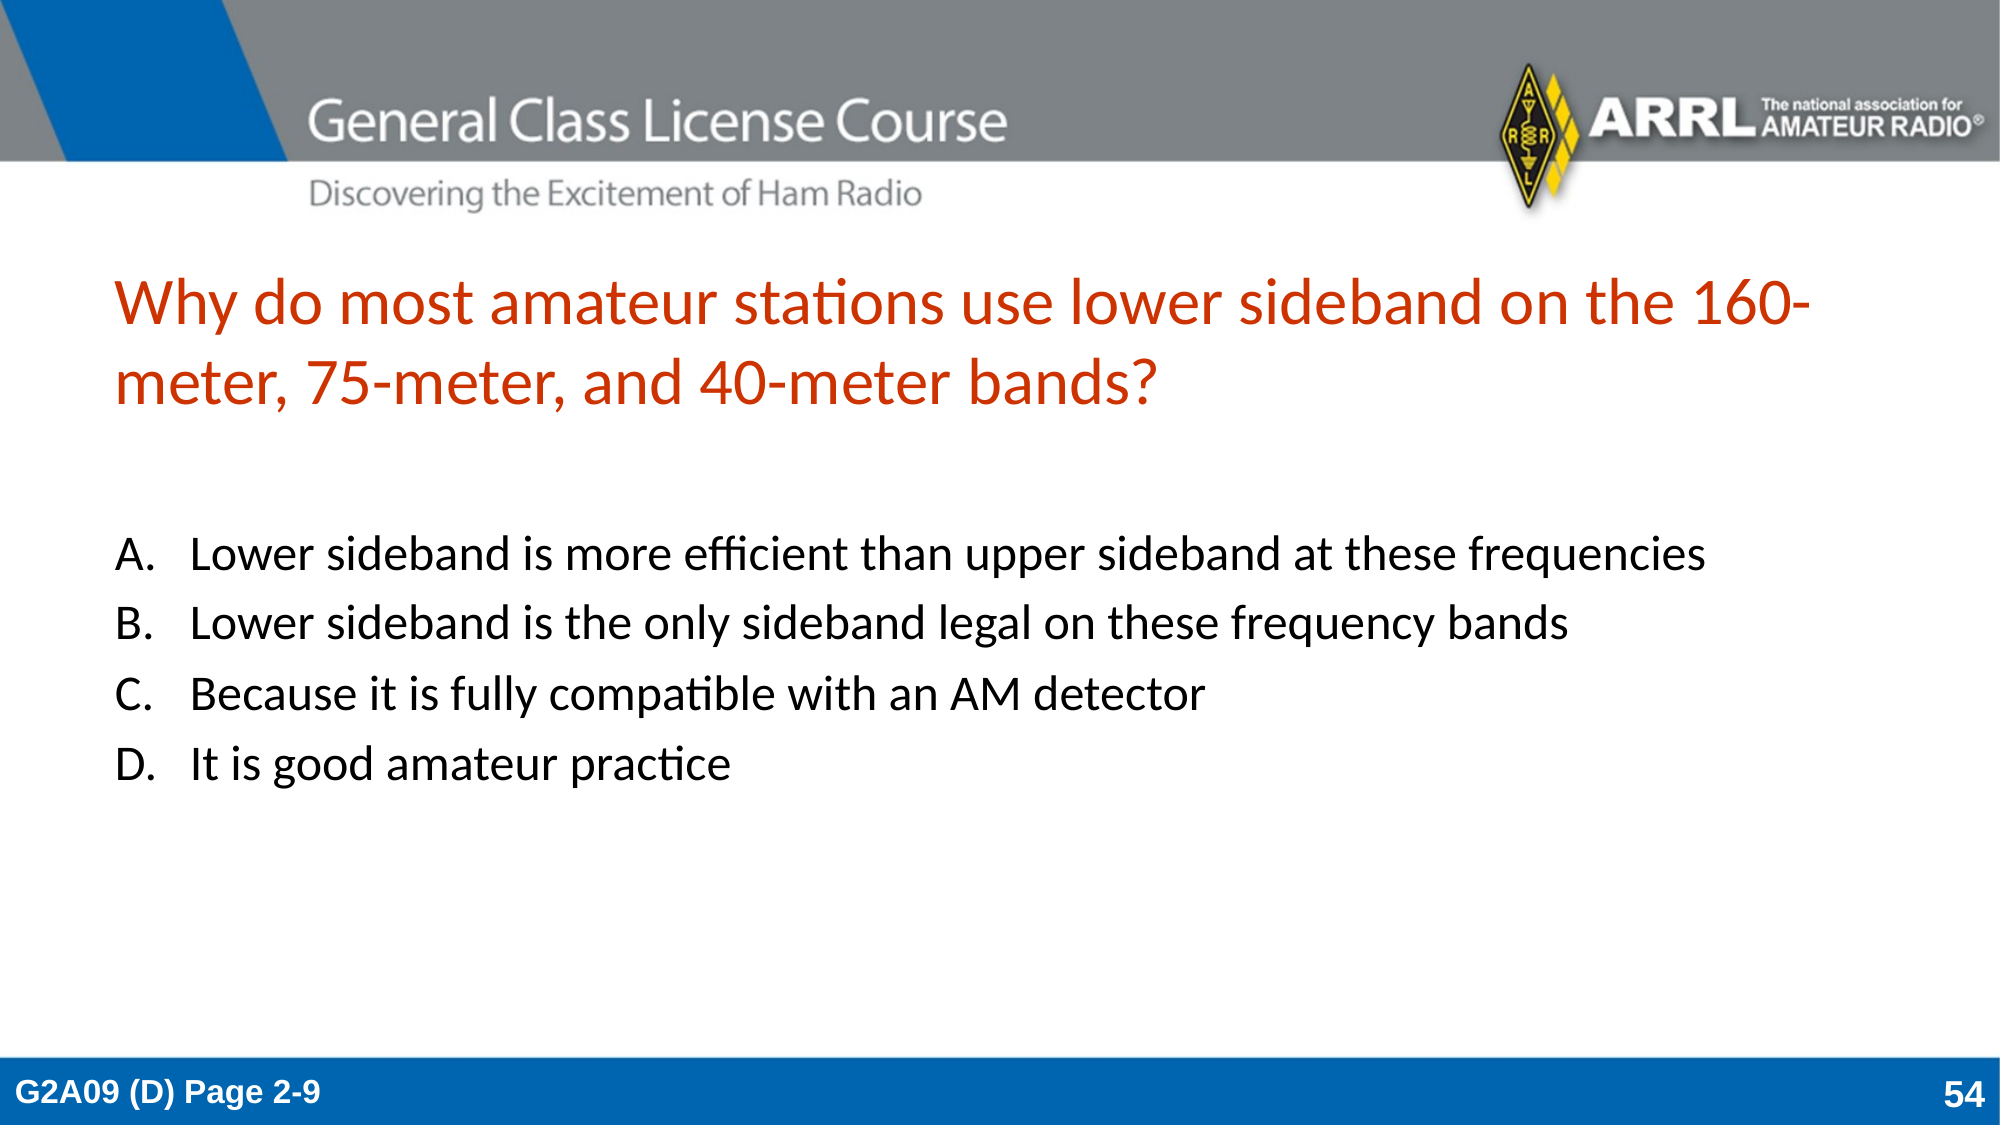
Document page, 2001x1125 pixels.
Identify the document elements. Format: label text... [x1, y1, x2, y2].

title Why do most amateur stations use lower sideband on the 160-meter, 75-meter, and 40-meter bands? [99, 249, 1900, 388]
list Lower sideband is more efficient than upper sideband at these frequencies Lower sideband is the only sideband legal on these frequency bands Because it is fully compatible with an AM detector It is good amateur practice [99, 512, 1900, 1005]
picture [0, 0, 2001, 1125]
text_box G2A09 (D) Page 2-9 [0, 1062, 1313, 1118]
text_box 54 [1875, 1062, 2000, 1123]
